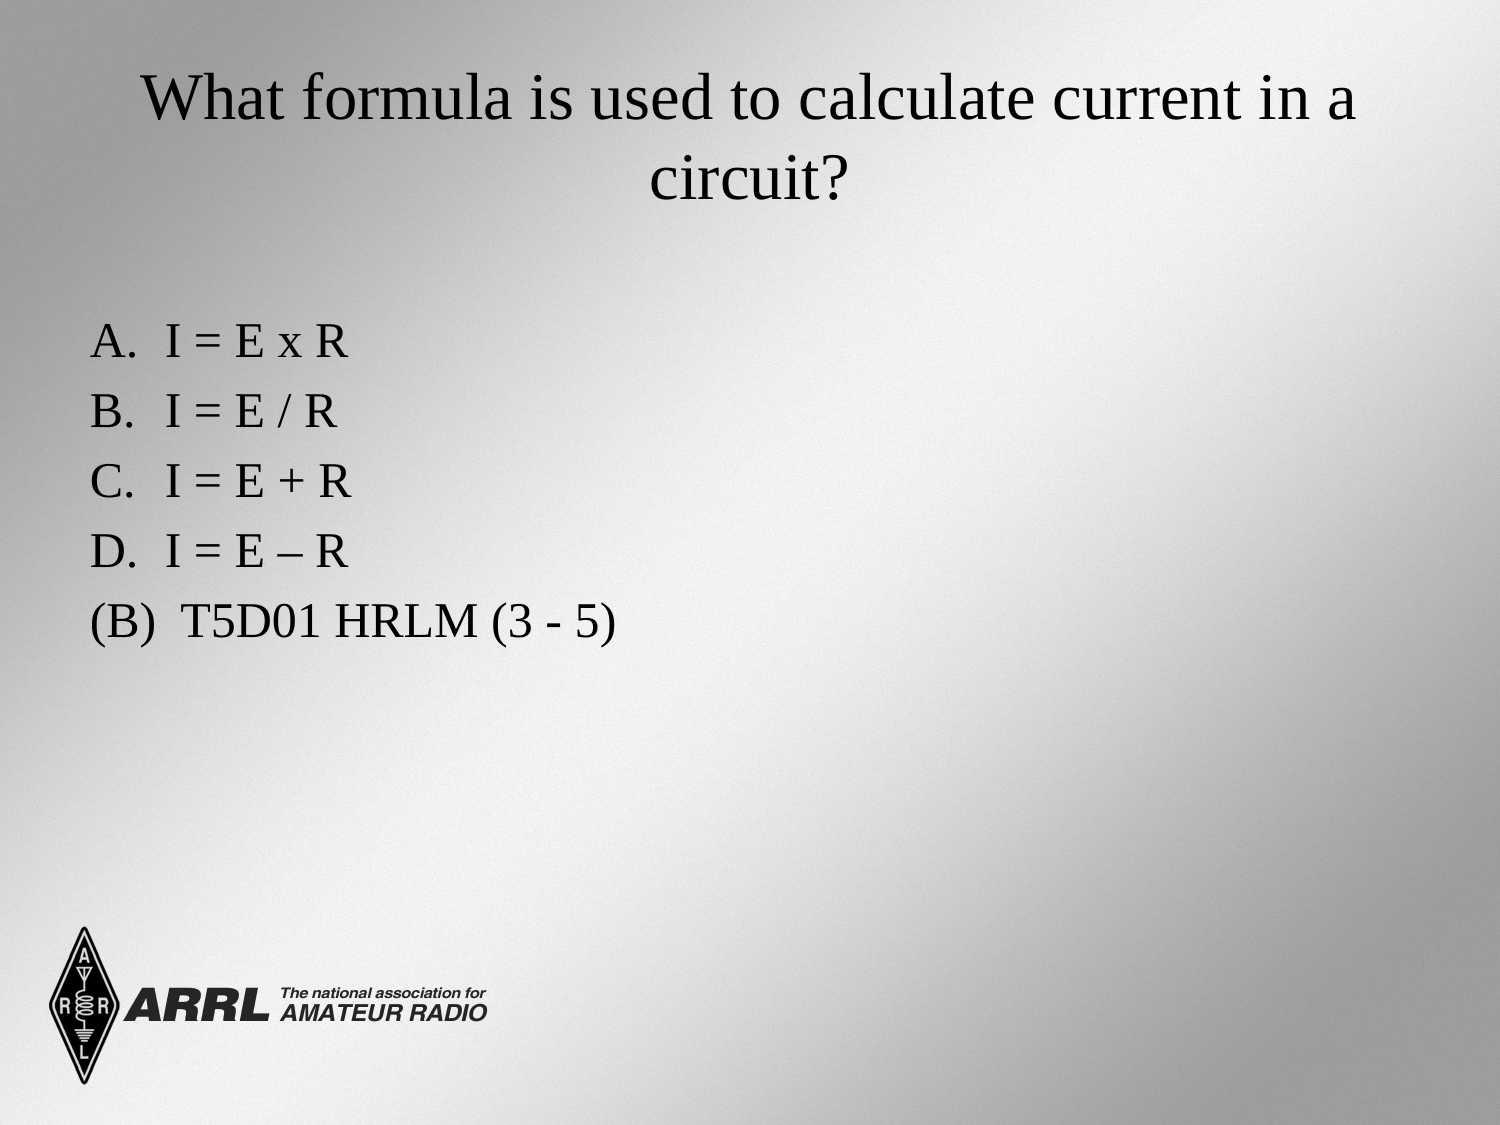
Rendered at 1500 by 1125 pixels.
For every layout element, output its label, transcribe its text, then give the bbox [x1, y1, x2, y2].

title What formula is used to calculate current in a circuit? [75, 45, 1425, 233]
picture [0, 0, 1500, 1125]
list I = E x R I = E / R I = E + R I = E – R (B) T5D01 HRLM (3 - 5) [75, 299, 1425, 1005]
